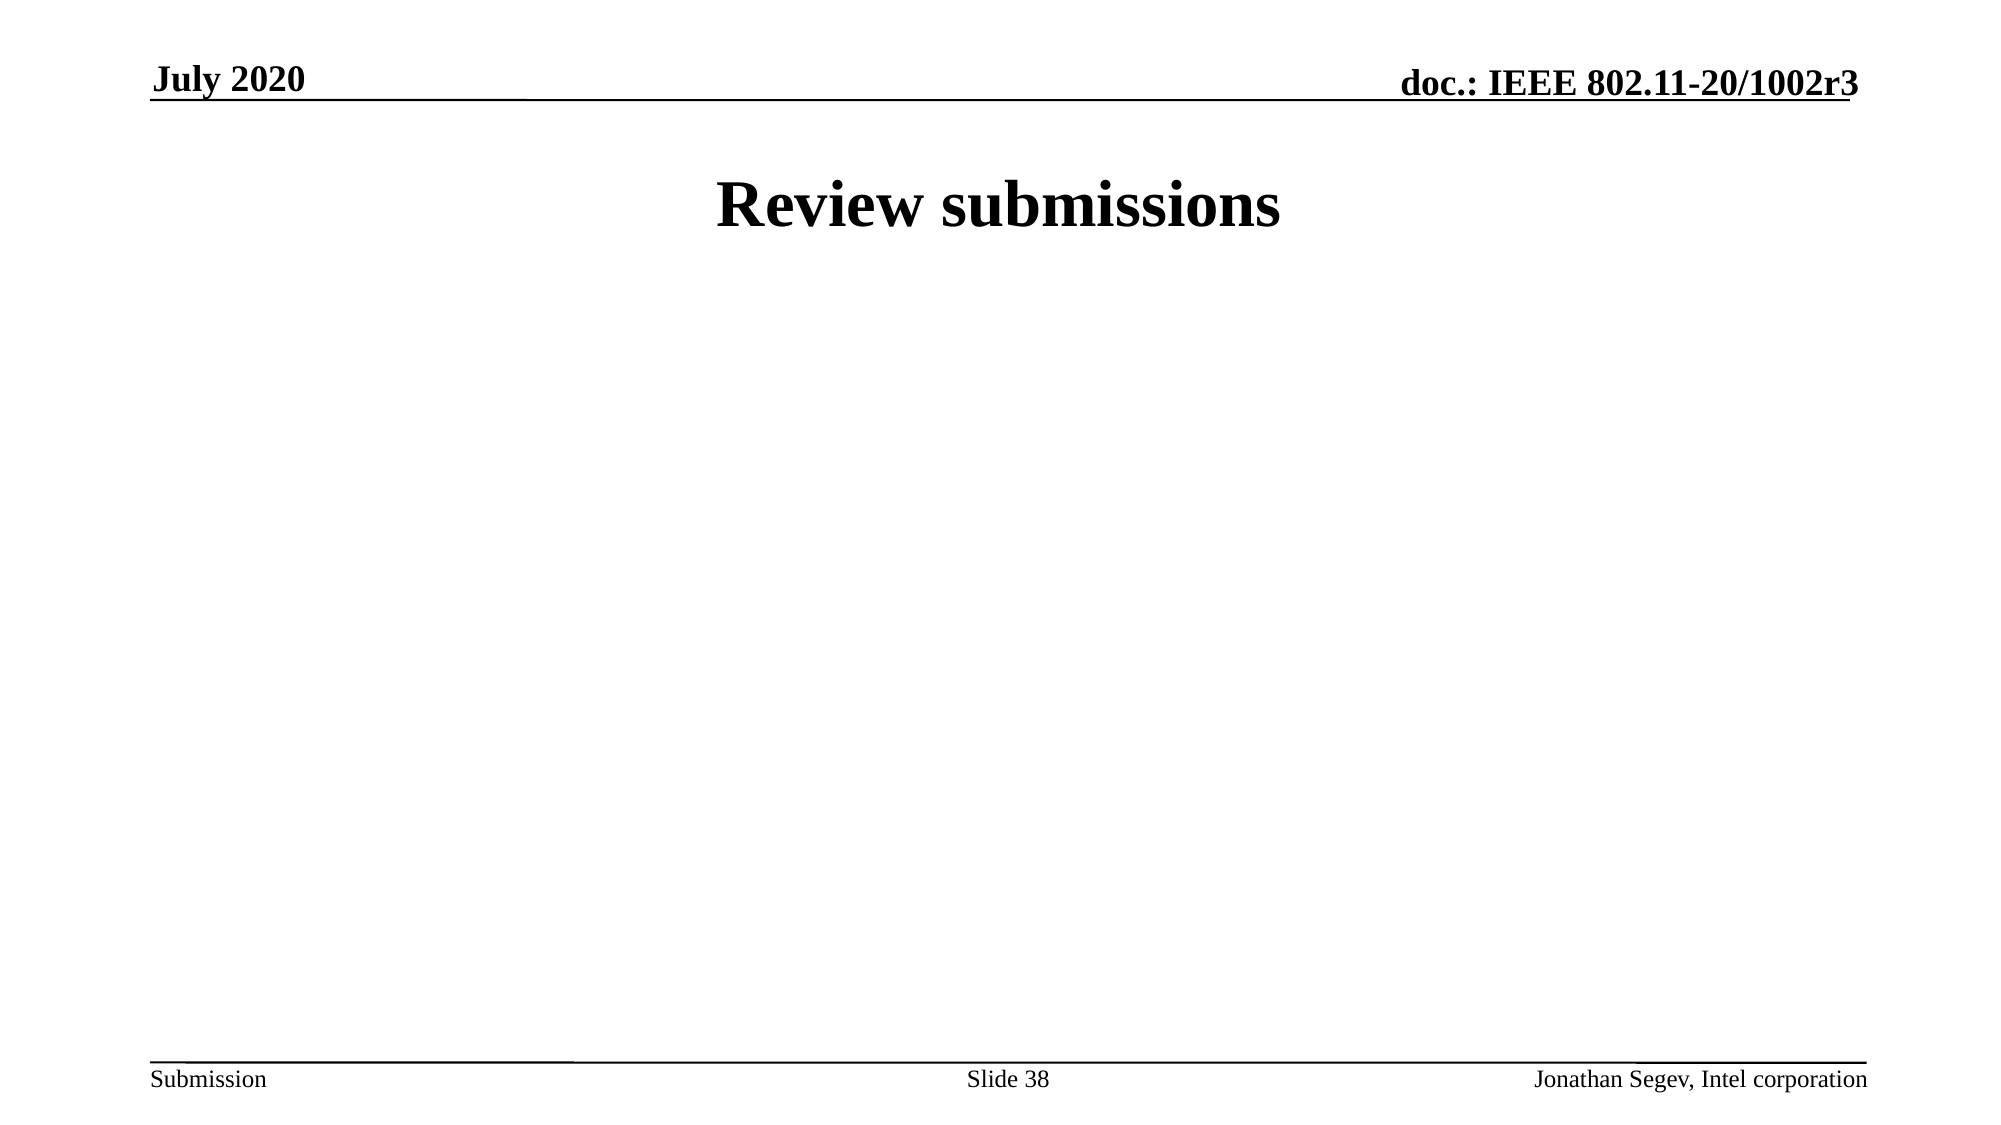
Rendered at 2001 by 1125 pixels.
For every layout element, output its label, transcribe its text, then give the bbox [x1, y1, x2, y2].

slide_number Slide 38 [950, 1061, 1067, 1123]
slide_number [152, 54, 563, 100]
title Review submissions [149, 112, 1850, 288]
footer Jonathan Segev, Intel corporation [1171, 1061, 1869, 1093]
